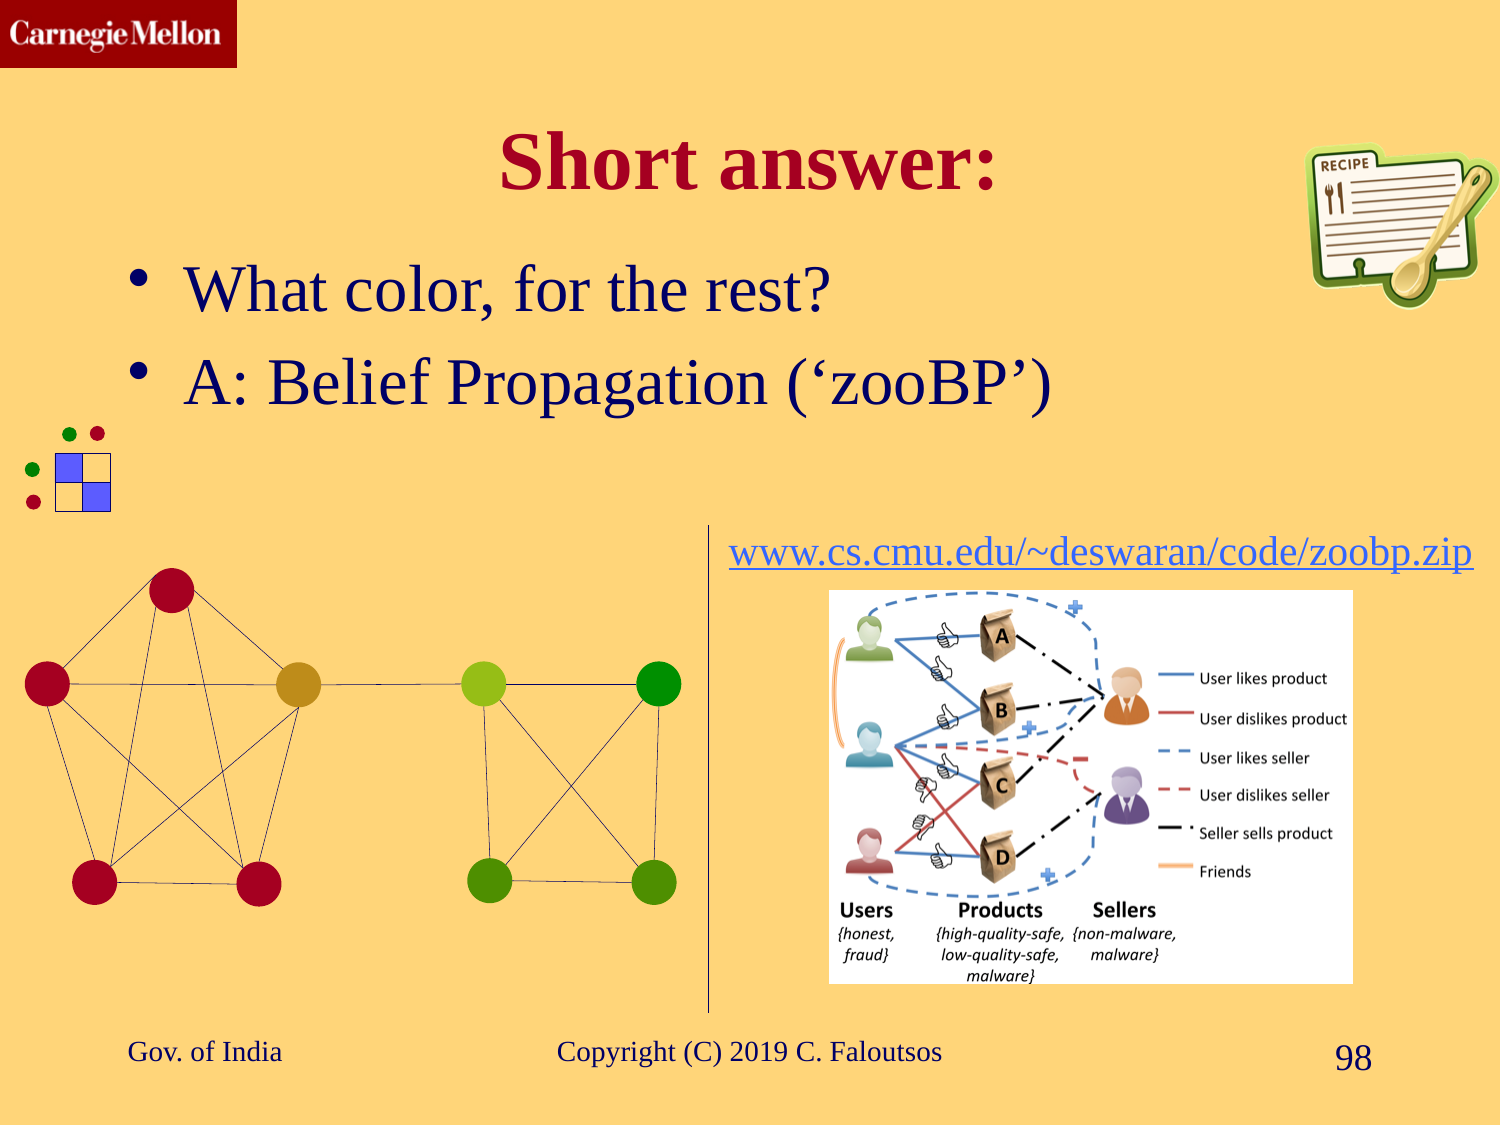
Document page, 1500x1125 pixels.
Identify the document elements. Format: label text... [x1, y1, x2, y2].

text_box www.cs.cmu.edu/~deswaran/code/zoobp.zip [713, 515, 1500, 624]
picture [0, 0, 237, 68]
slide_number Gov. of India [112, 1024, 426, 1101]
picture [1303, 141, 1500, 310]
list What color, for the rest? A: Belief Propagation (‘zooBP’) [112, 237, 1168, 1001]
title Short answer: [112, 99, 1388, 213]
slide_number 98 [1074, 1024, 1388, 1101]
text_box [24, 425, 111, 512]
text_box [24, 567, 682, 907]
picture [829, 590, 1353, 984]
footer Copyright (C) 2019 C. Faloutsos [512, 1024, 988, 1101]
